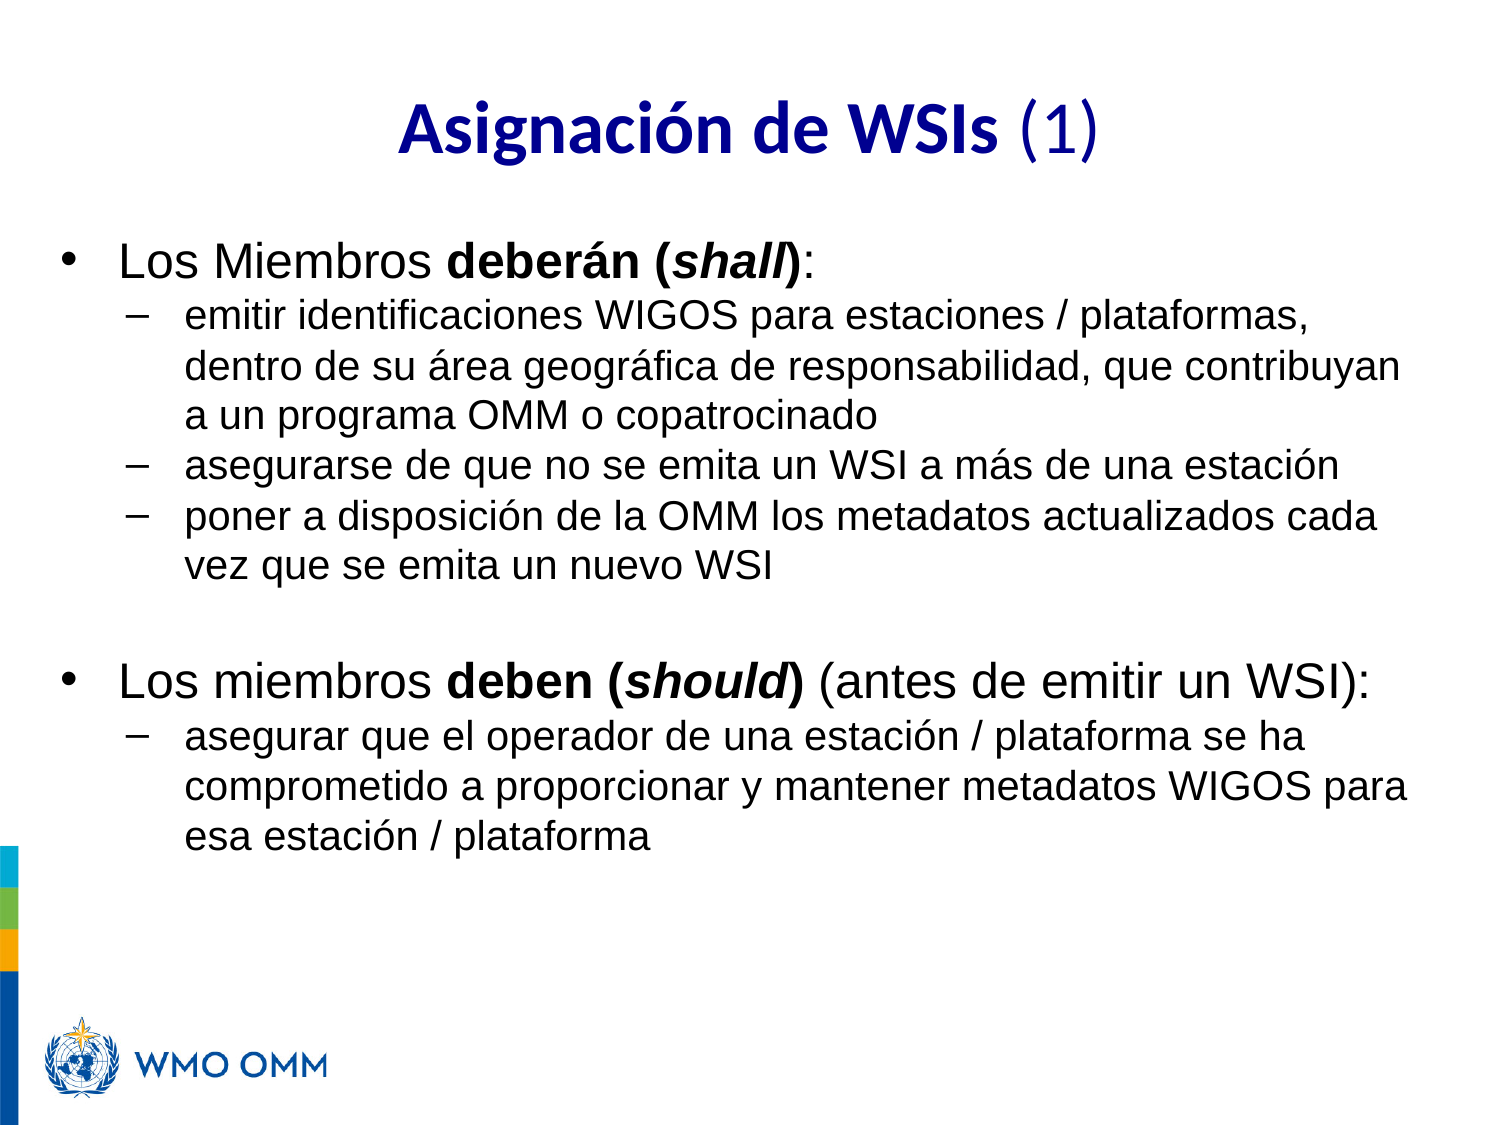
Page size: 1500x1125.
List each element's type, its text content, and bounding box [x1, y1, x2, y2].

text_box Los Miembros deberán (shall): emitir identificaciones WIGOS para estaciones / plataformas, dentro de su área geográfica de responsabilidad, que contribuyan a un programa OMM o copatrocinado asegurarse de que no se emita un WSI a más de una estación poner a disposición de la OMM los metadatos actualizados cada vez que se emita un nuevo WSI Los miembros deben (should) (antes de emitir un WSI): asegurar que el operador de una estación / plataforma se ha comprometido a proporcionar y mantener metadatos WIGOS para esa estación / plataforma [45, 220, 1440, 917]
title Asignación de WSIs (1) [45, 45, 1455, 203]
picture [0, 845, 327, 1125]
